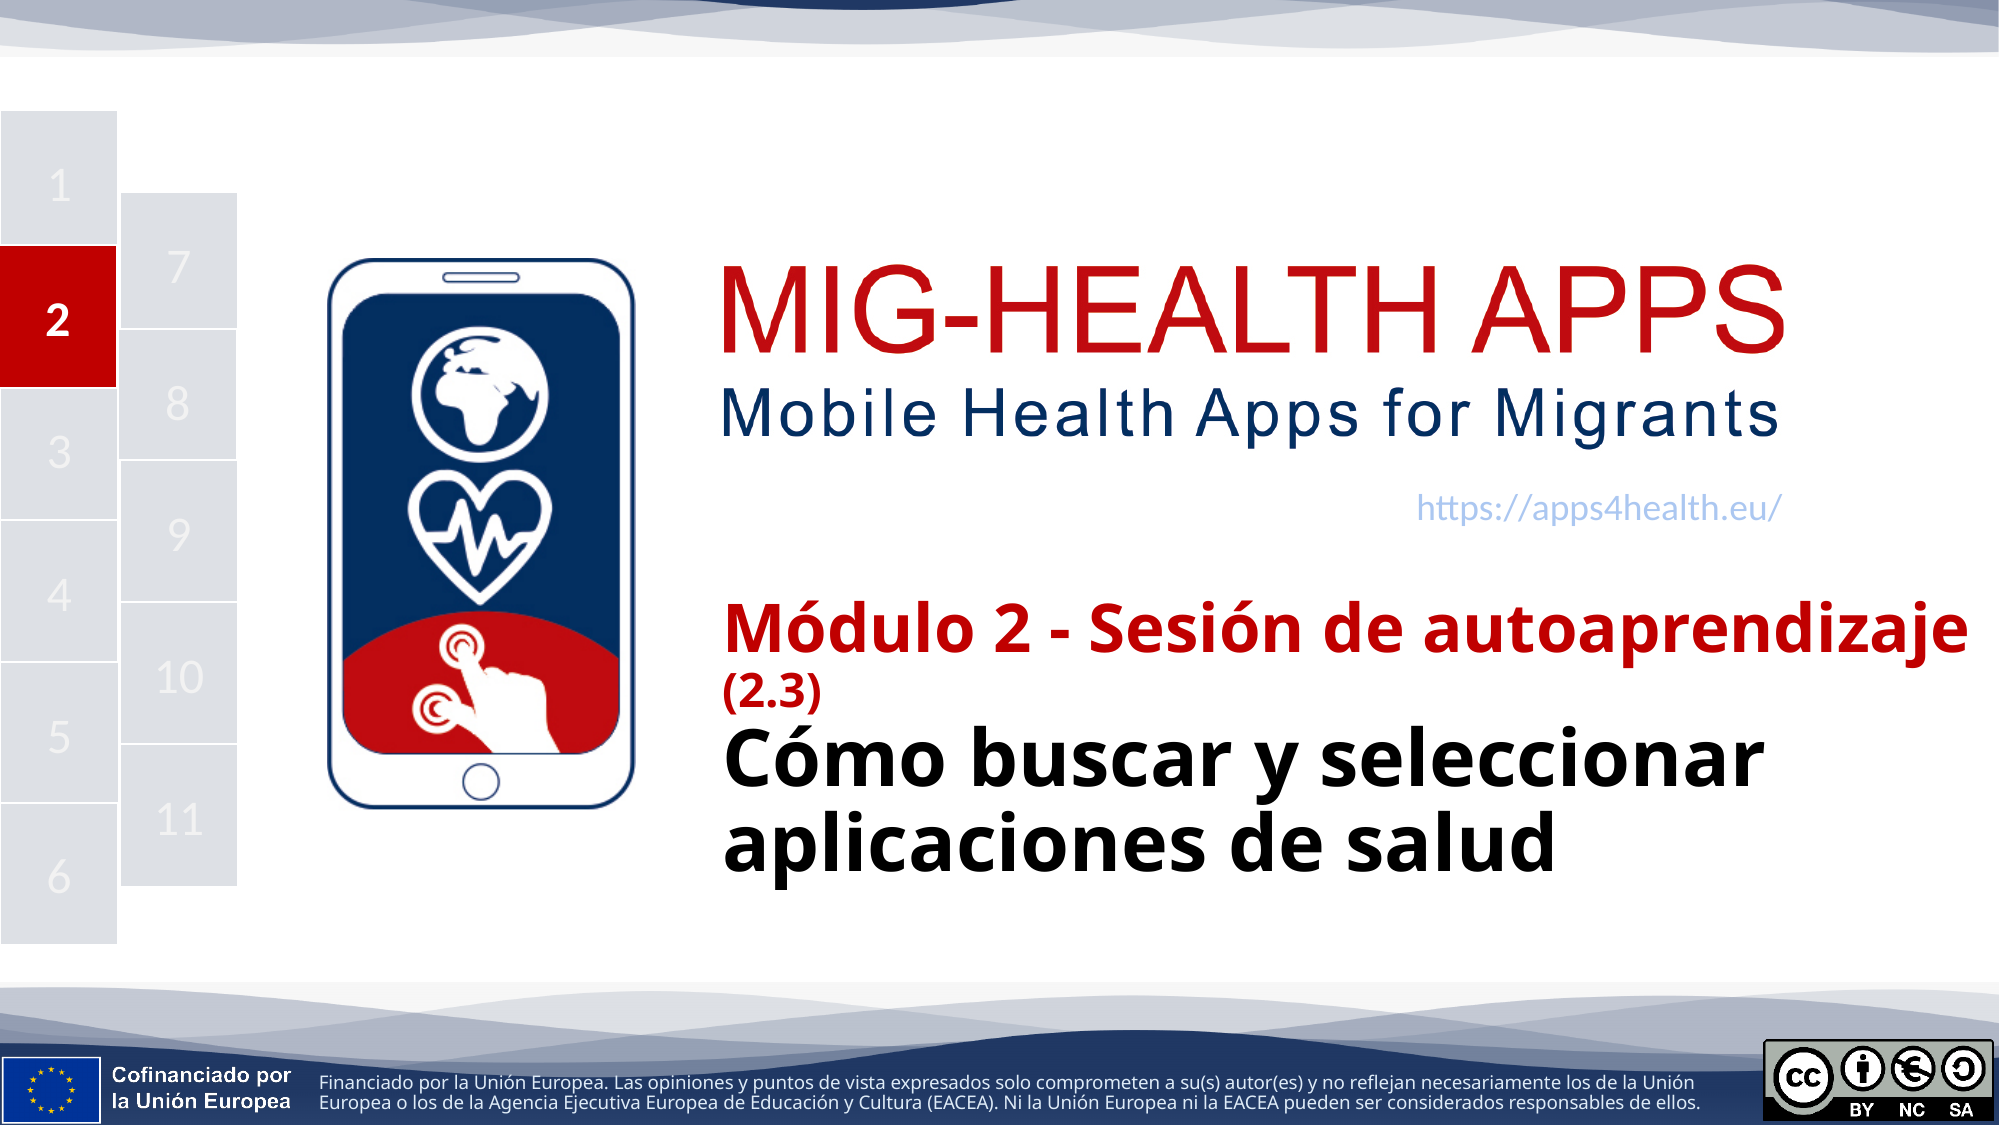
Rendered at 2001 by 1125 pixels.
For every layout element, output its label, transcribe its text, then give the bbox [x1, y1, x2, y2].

picture [0, 982, 1999, 1125]
text_box 9 [118, 459, 239, 603]
picture [327, 258, 636, 811]
text_box 6 [0, 802, 119, 946]
text_box 11 [119, 743, 239, 888]
text_box 10 [119, 601, 239, 743]
text_box 5 [0, 661, 119, 802]
text_box 7 [119, 191, 239, 336]
text_box 3 [0, 389, 118, 519]
text_box 1 [0, 109, 119, 254]
picture [0, 0, 1999, 57]
text_box 2 [0, 244, 118, 389]
text_box 4 [0, 519, 119, 661]
text_box https://apps4health.eu/ [797, 475, 1798, 536]
text_box 8 [117, 328, 238, 473]
text_box Módulo 2 - Sesión de autoaprendizaje (2.3) Cómo buscar y seleccionar aplicaciones de salud [707, 576, 1994, 908]
picture [706, 186, 1784, 528]
